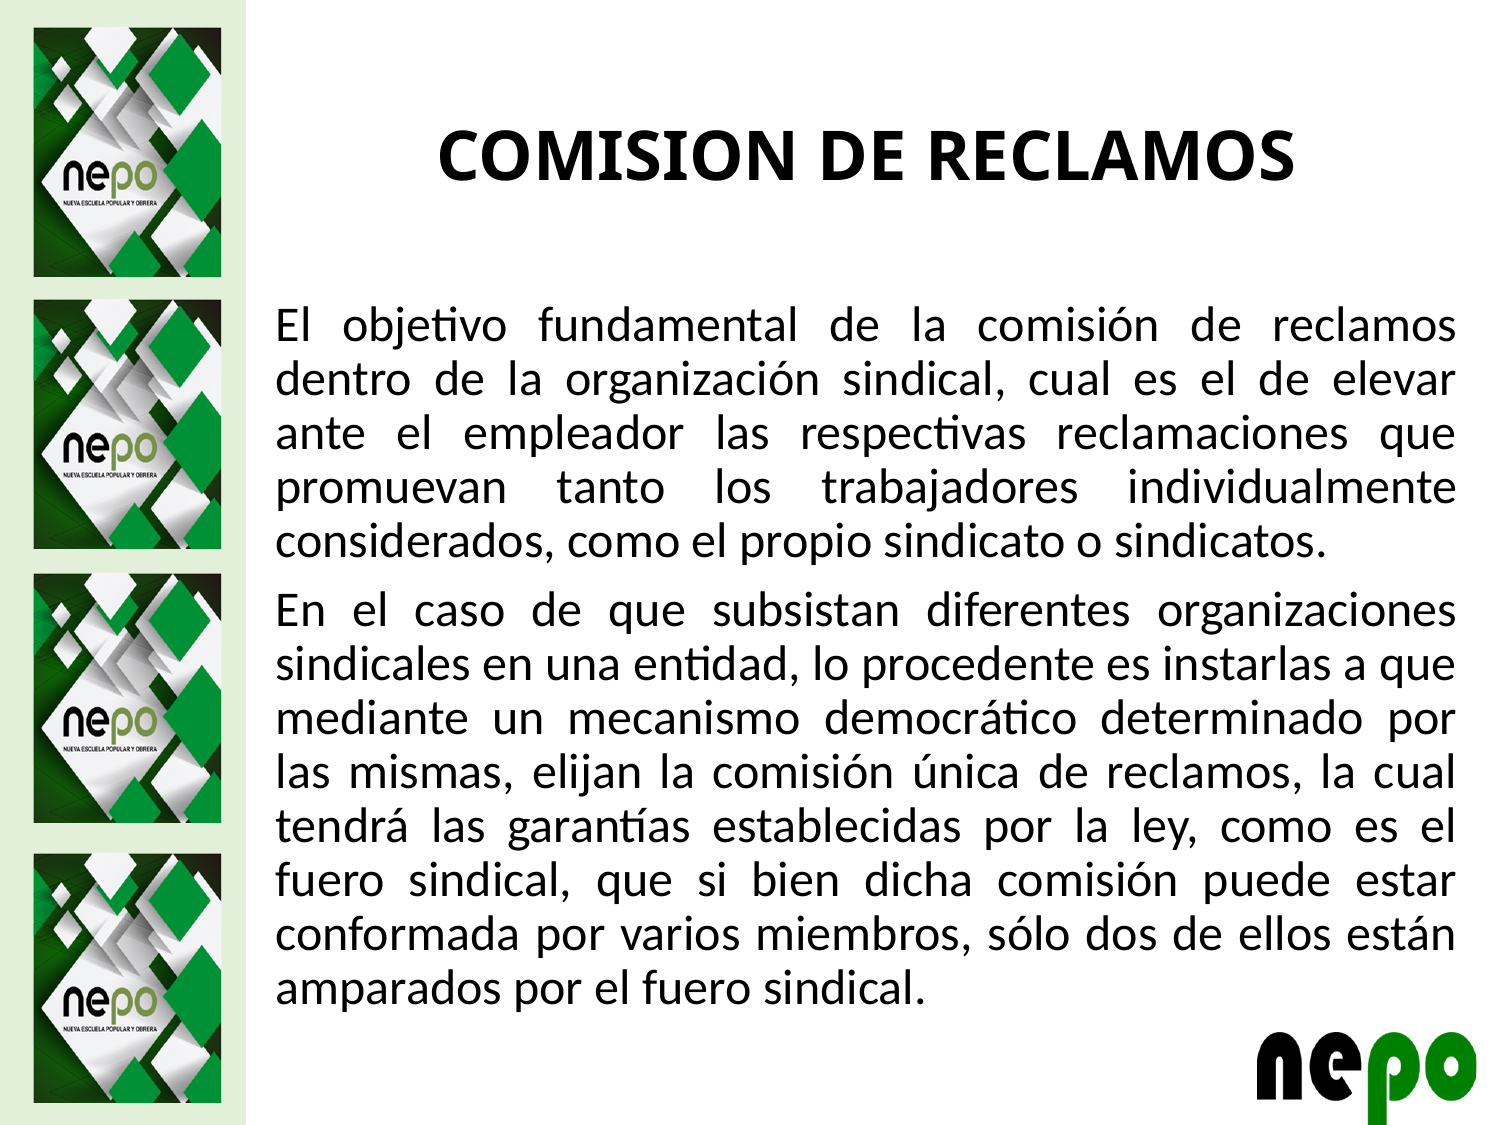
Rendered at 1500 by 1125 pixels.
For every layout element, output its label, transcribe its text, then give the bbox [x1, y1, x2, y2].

picture [1257, 1032, 1477, 1125]
title COMISION DE RECLAMOS [260, 113, 1473, 220]
picture [0, 0, 246, 1125]
list El objetivo fundamental de la comisión de reclamos dentro de la organización sindical, cual es el de elevar ante el empleador las respectivas reclamaciones que promuevan tanto los trabajadores individualmente considerados, como el propio sindicato o sindicatos. En el caso de que subsistan diferentes organizaciones sindicales en una entidad, lo procedente es instarlas a que mediante un mecanismo democrático determinado por las mismas, elijan la comisión única de reclamos, la cual tendrá las garantías establecidas por la ley, como es el fuero sindical, que si bien dicha comisión puede estar conformada por varios miembros, sólo dos de ellos están amparados por el fuero sindical. [260, 290, 1473, 1014]
